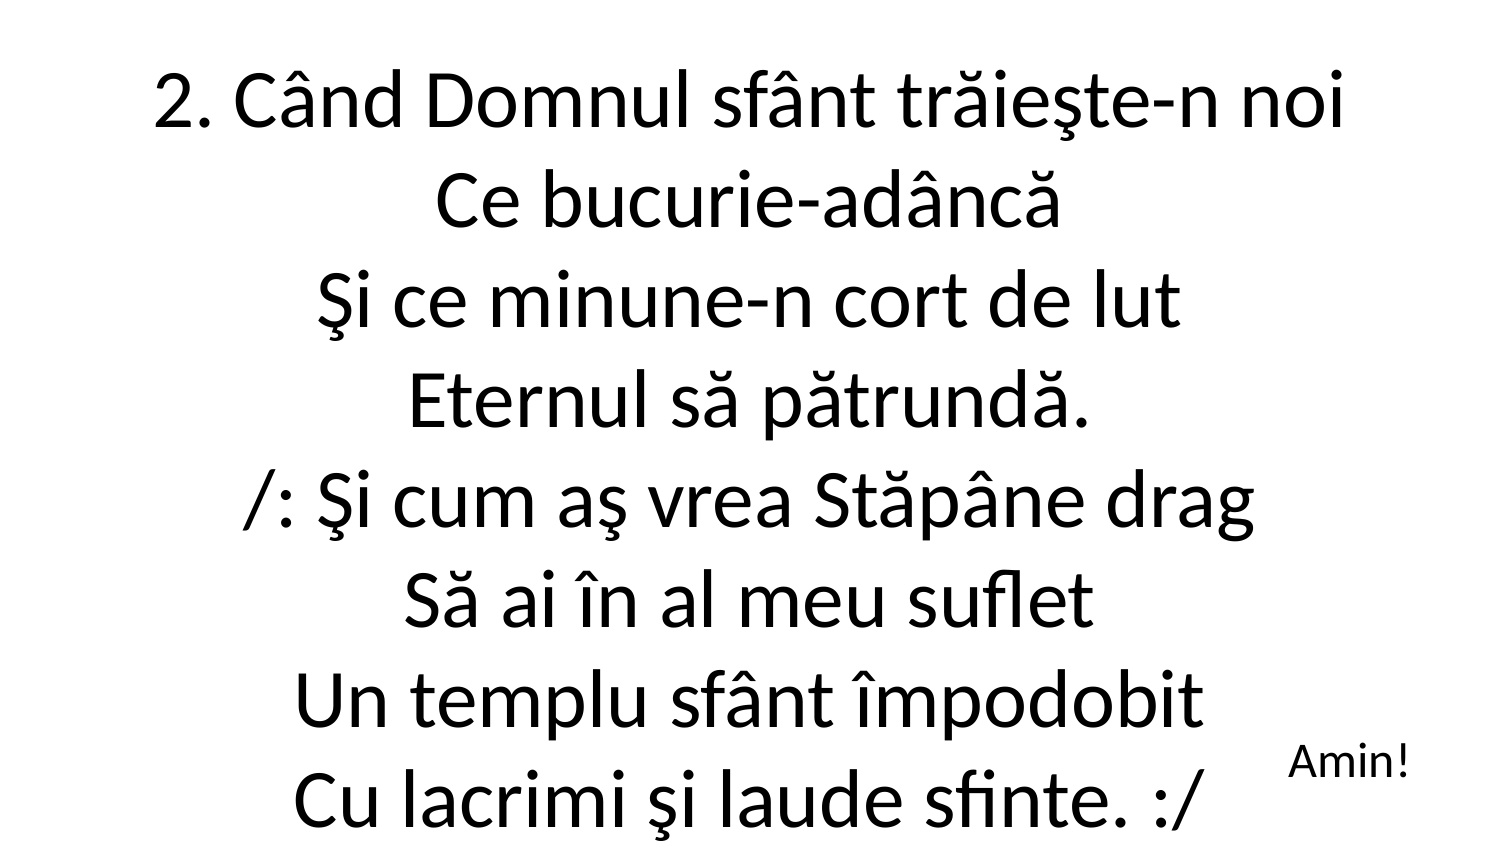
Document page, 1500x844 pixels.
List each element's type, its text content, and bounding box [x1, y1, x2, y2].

text_box Amin! [1273, 674, 1427, 795]
text_box 2. Când Domnul sfânt trăieşte-n noi Ce bucurie-adâncă Şi ce minune-n cort de lut Eternul să pătrundă. /: Şi cum aş vrea Stăpâne drag Să ai în al meu suflet Un templu sfânt împodobit Cu lacrimi şi laude sfinte. :/ [137, 0, 1363, 844]
